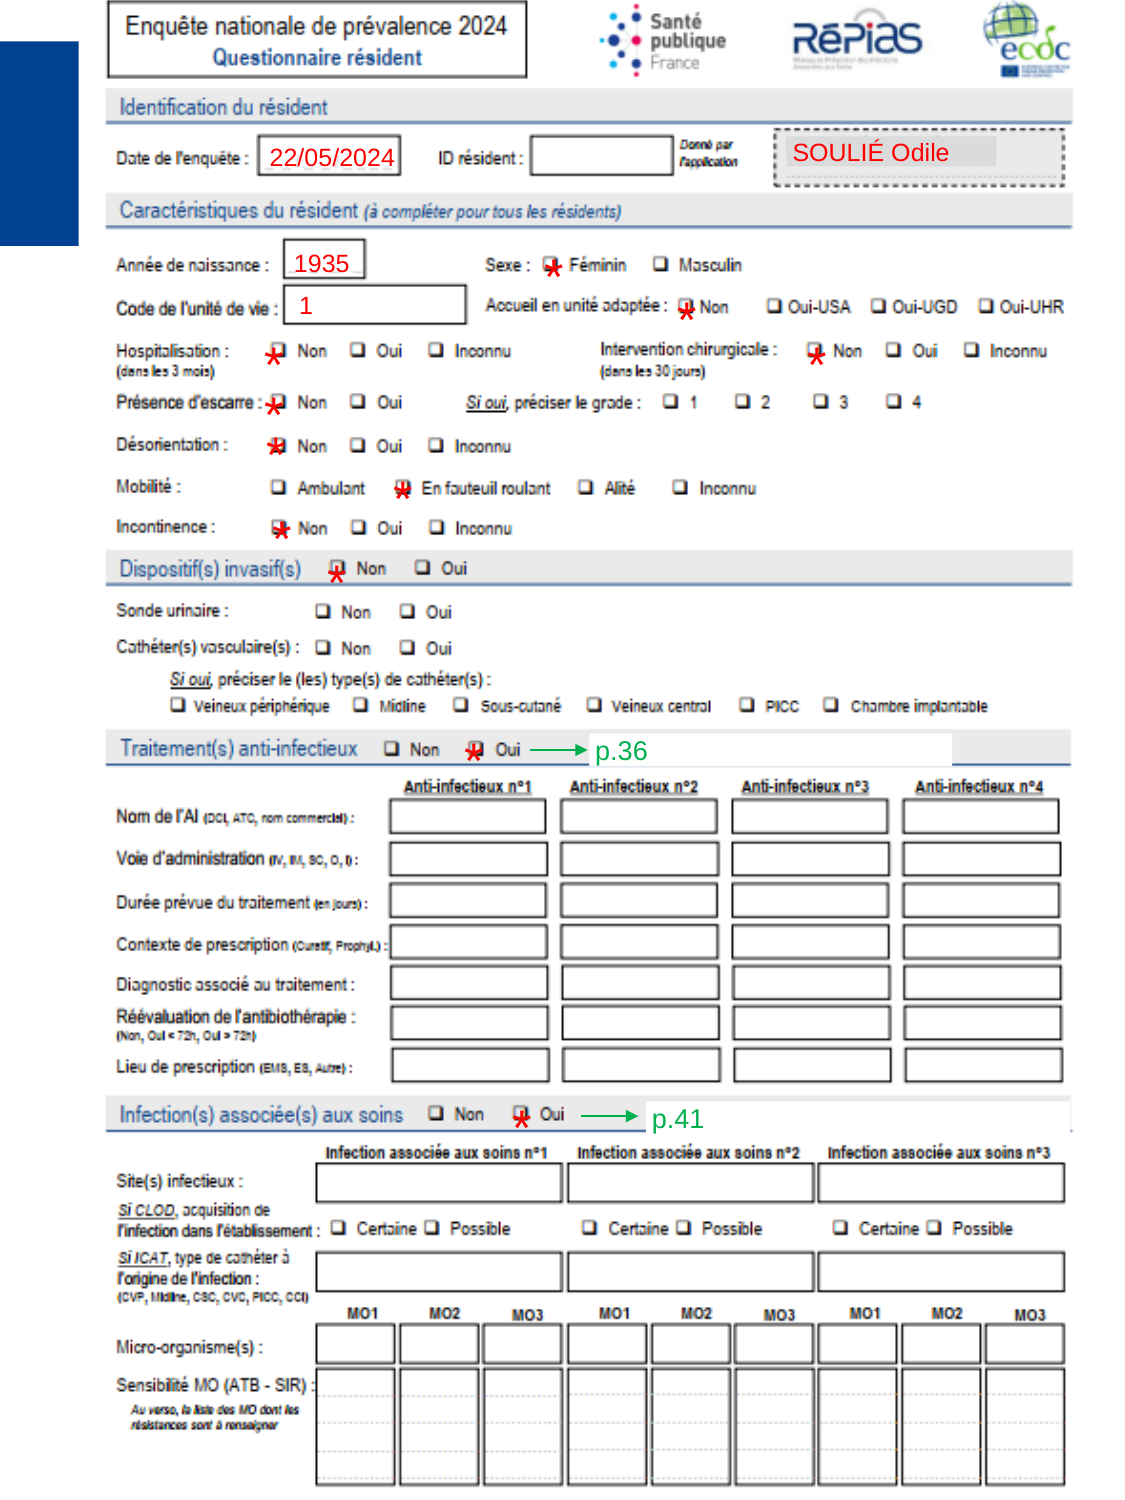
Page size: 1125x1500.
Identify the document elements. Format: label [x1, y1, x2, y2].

text_box [458, 728, 953, 790]
text_box [506, 1094, 1071, 1157]
picture [78, 0, 1103, 1495]
